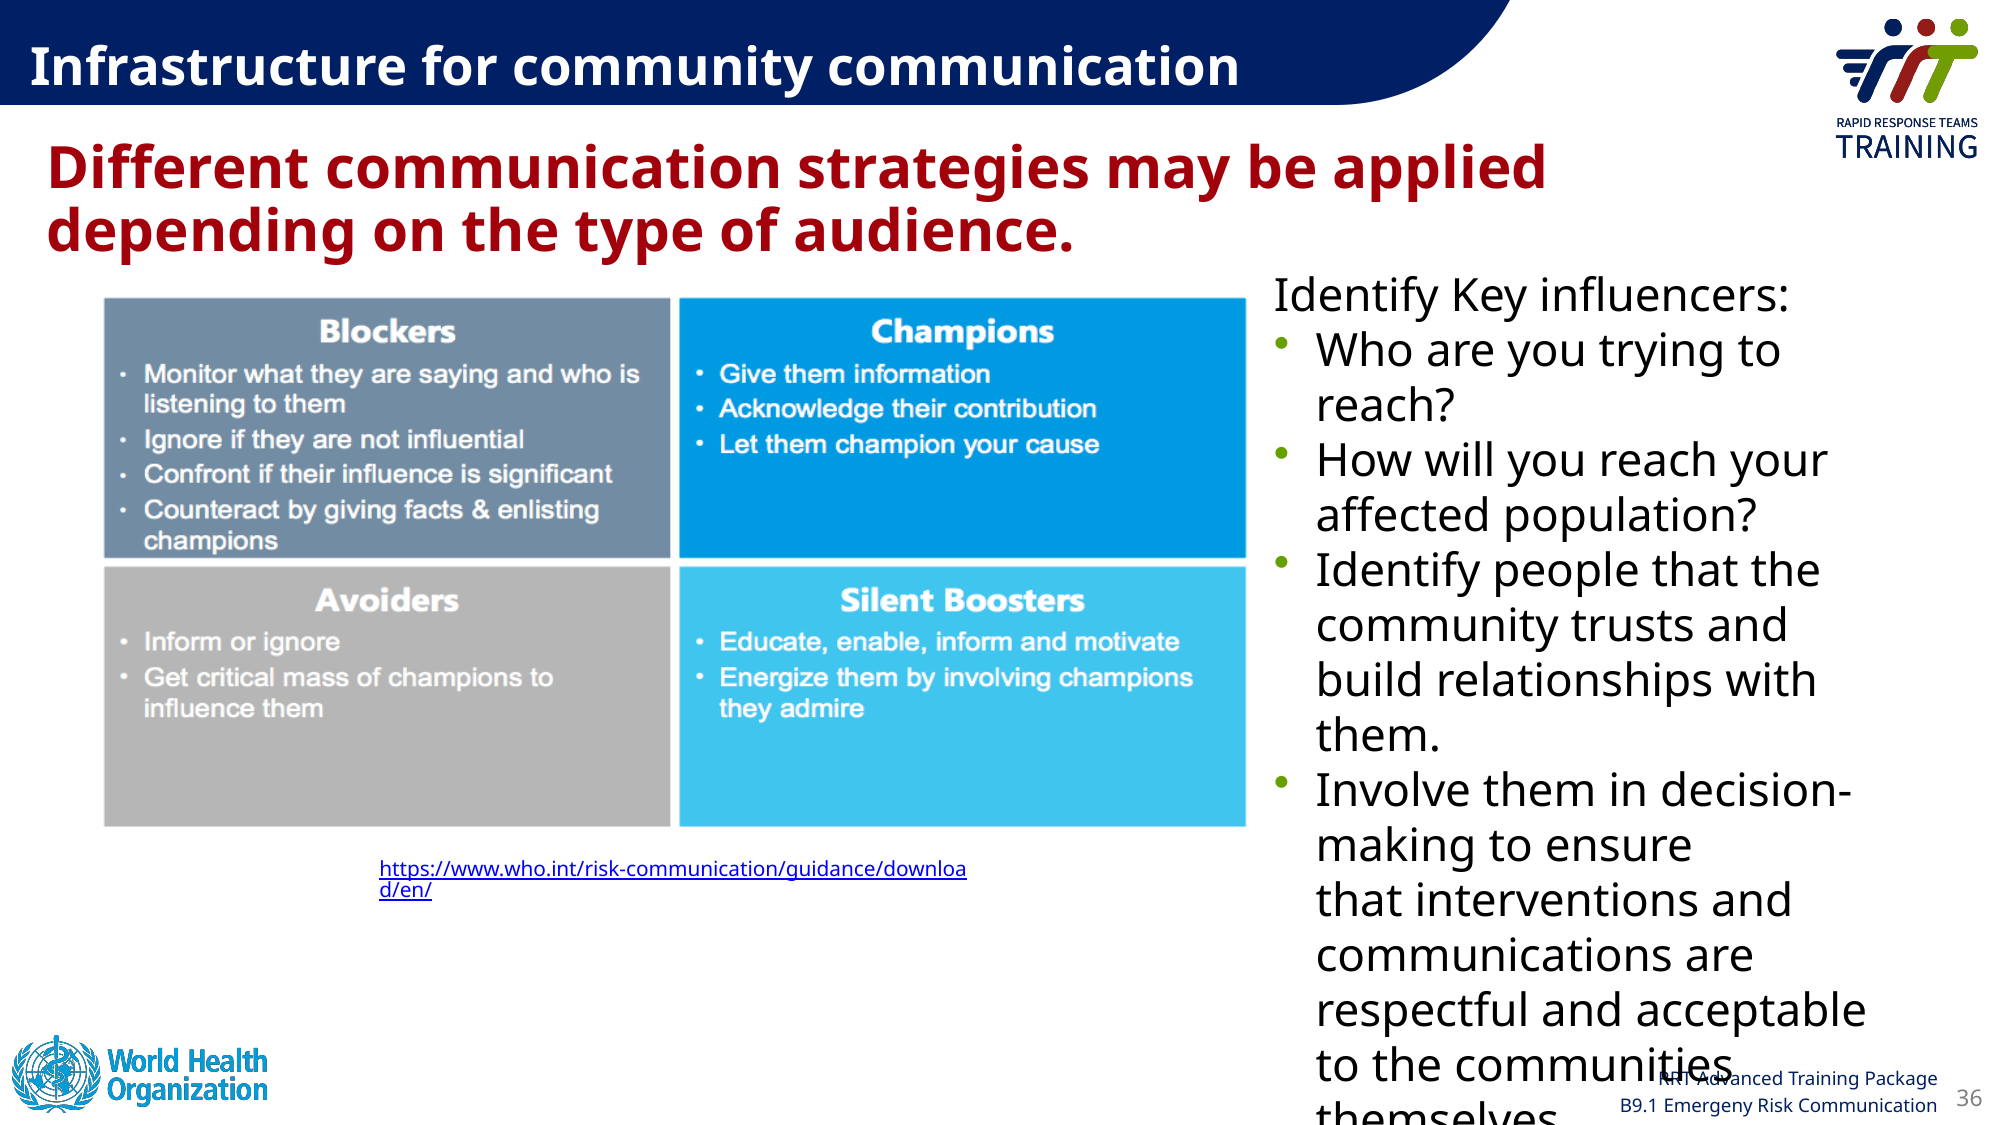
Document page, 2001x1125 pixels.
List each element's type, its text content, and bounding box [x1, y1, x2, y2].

picture [24, 1054, 36, 1087]
picture [1835, 19, 1978, 167]
picture [59, 1035, 267, 1113]
picture [0, 0, 1533, 105]
picture [36, 1088, 78, 1105]
picture [12, 1083, 48, 1113]
picture [71, 1053, 90, 1091]
picture [40, 1062, 47, 1070]
picture [50, 1108, 62, 1113]
picture [30, 1083, 37, 1091]
picture [34, 1054, 43, 1078]
text_box Identify Key influencers:​ Who are you trying to reach? ​ How will you reach your affected population?​​ Identify people that the community trusts and build relationships with them.​ Involve them in decision-making to ensure that interventions and communications are respectful and acceptable to the communities themselves.​ [1266, 258, 1932, 1125]
text_box Infrastructure for community communication [22, 15, 1401, 122]
picture [12, 1035, 54, 1068]
picture [22, 1062, 26, 1077]
list Different communication strategies may be applied depending on the type of audience. [38, 130, 1764, 278]
picture [92, 289, 1257, 836]
picture [46, 1056, 54, 1062]
text_box https://www.who.int/risk-communication/guidance/download/en/ [371, 848, 978, 892]
